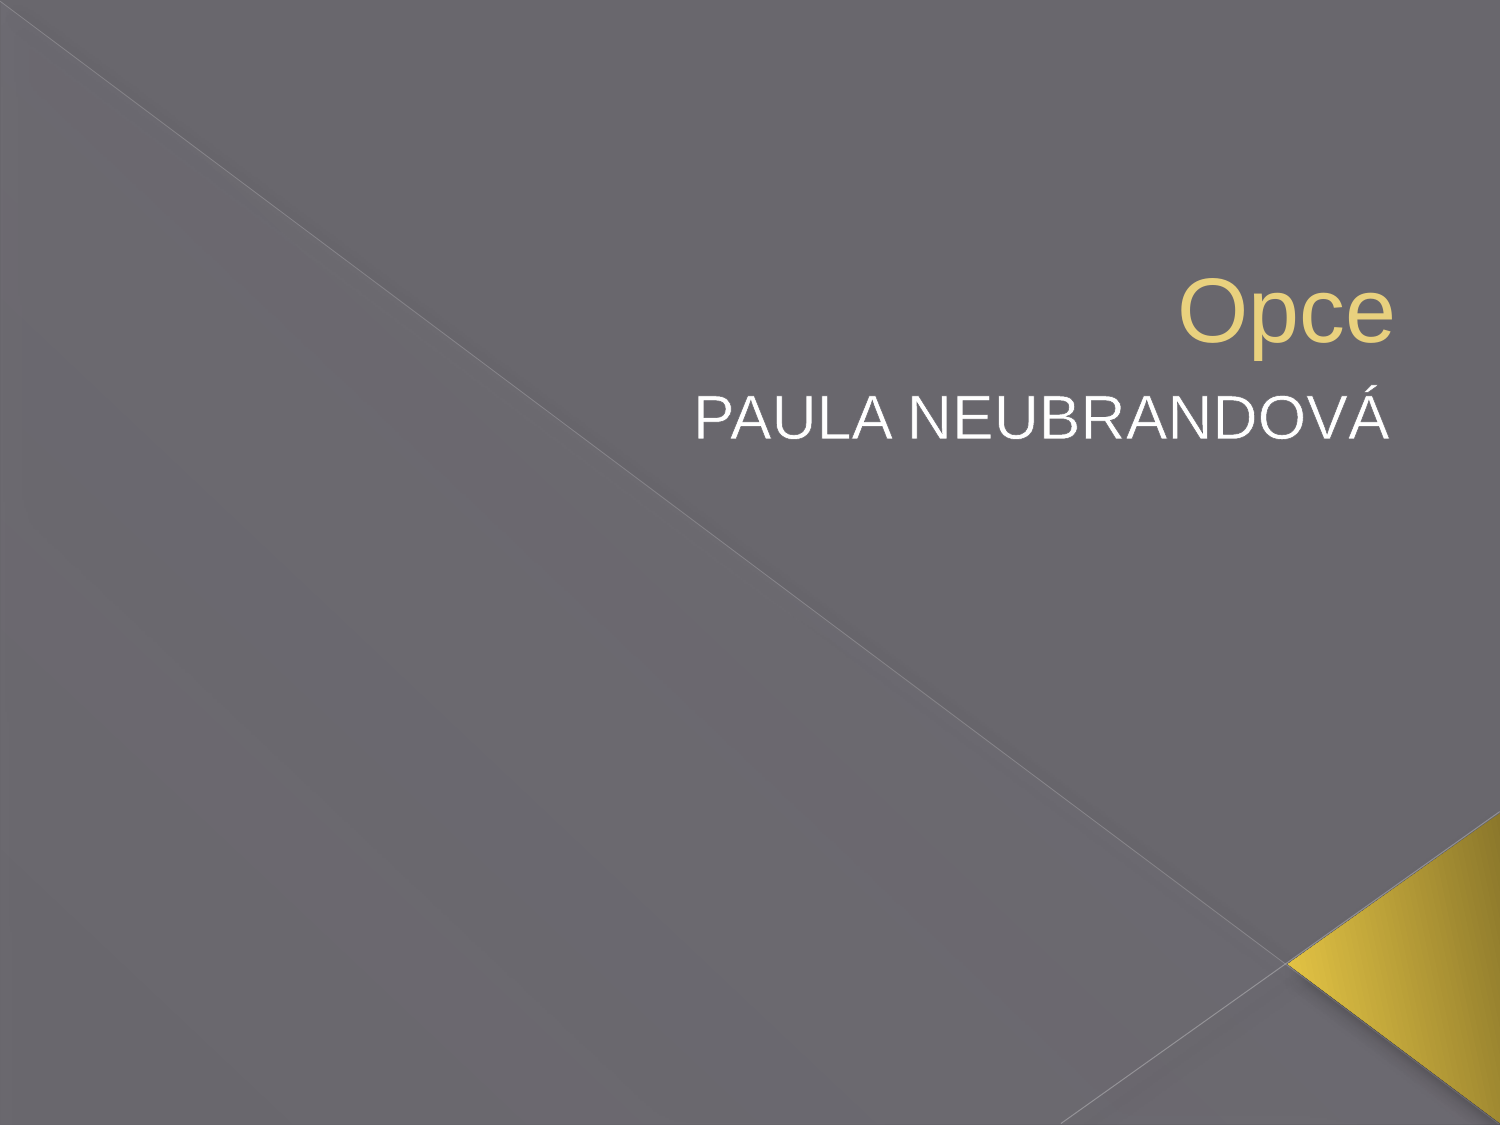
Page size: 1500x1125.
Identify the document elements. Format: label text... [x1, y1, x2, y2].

subtitle PAULA NEUBRANDOVÁ [88, 369, 1412, 657]
title Opce [88, 127, 1412, 369]
